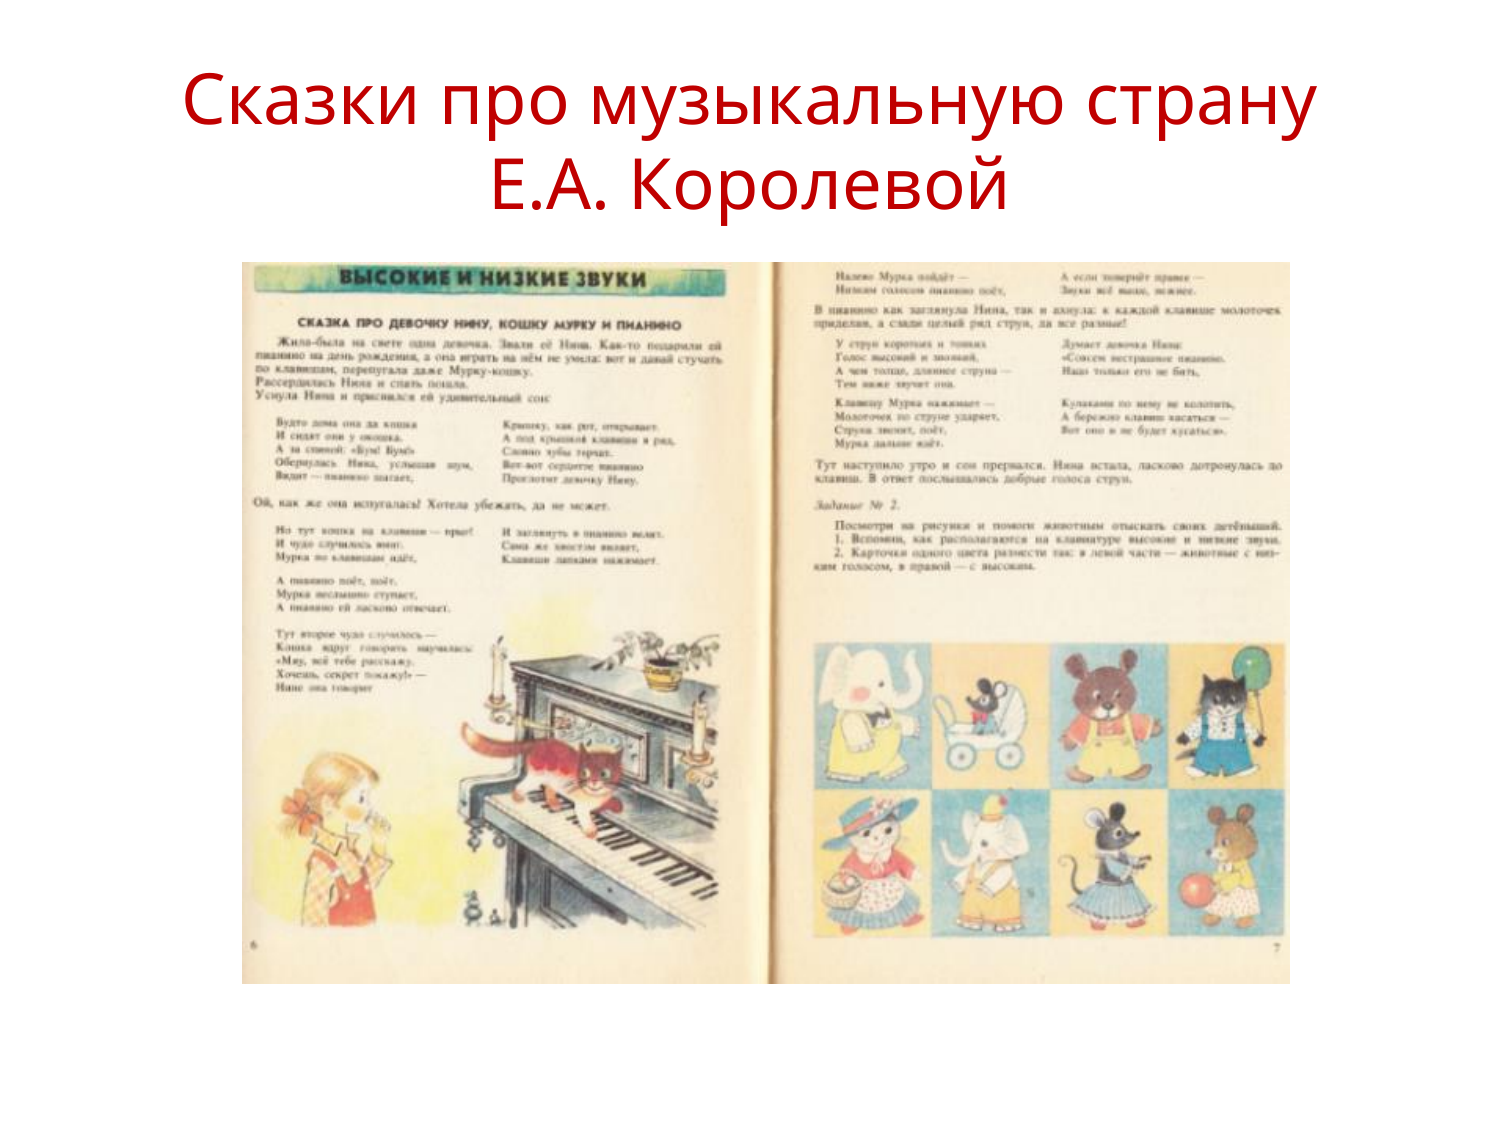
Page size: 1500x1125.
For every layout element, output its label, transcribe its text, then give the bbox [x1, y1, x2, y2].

title Сказки про музыкальную страну Е.А. Королевой [75, 45, 1425, 233]
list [241, 262, 1290, 984]
